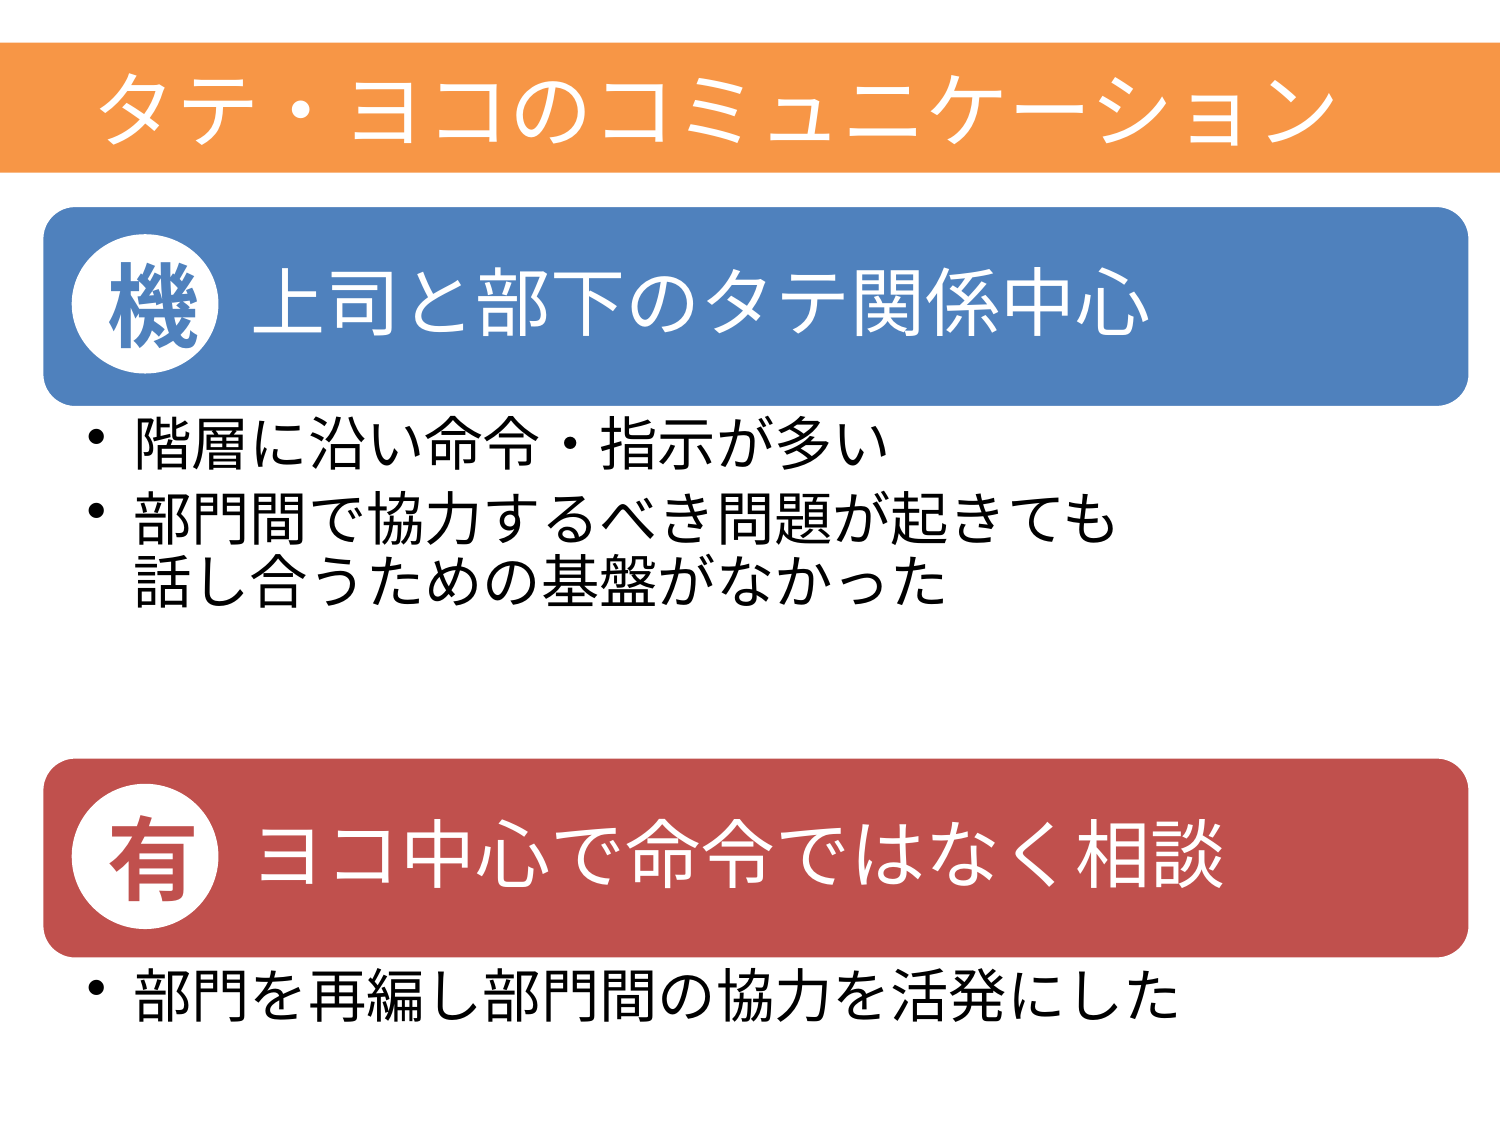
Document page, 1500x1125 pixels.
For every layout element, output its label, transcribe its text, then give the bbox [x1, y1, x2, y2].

text_box タテ・ヨコのコミュニケーション [0, 41, 1500, 175]
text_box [41, 196, 1471, 1088]
